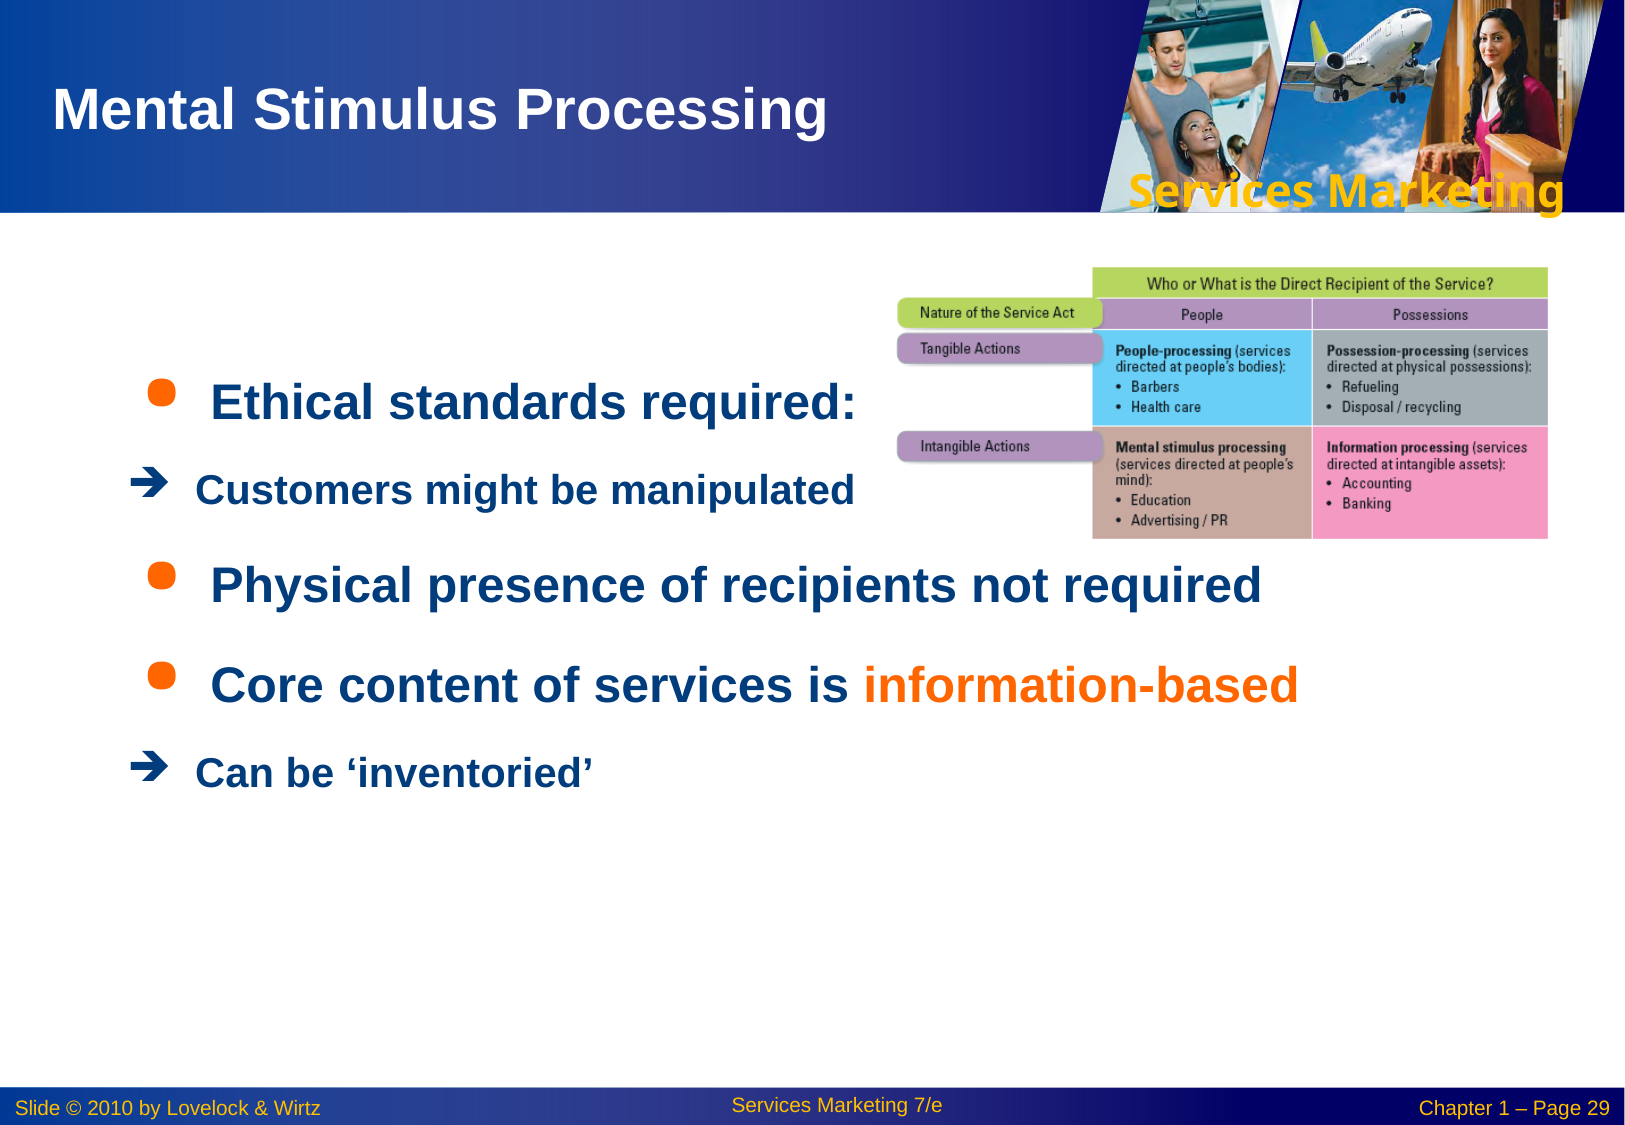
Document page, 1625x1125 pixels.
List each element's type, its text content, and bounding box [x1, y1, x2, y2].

picture [1162, 186, 1172, 192]
picture [886, 237, 1565, 558]
title Mental Stimulus Processing [36, 37, 1088, 176]
picture [1100, 0, 1604, 213]
picture [1546, 187, 1556, 202]
text_box Ethical standards required: Customers might be manipulated Physical presence of recipients not required Core content of services is information-based Can be ‘inventoried’ [35, 360, 1527, 1002]
